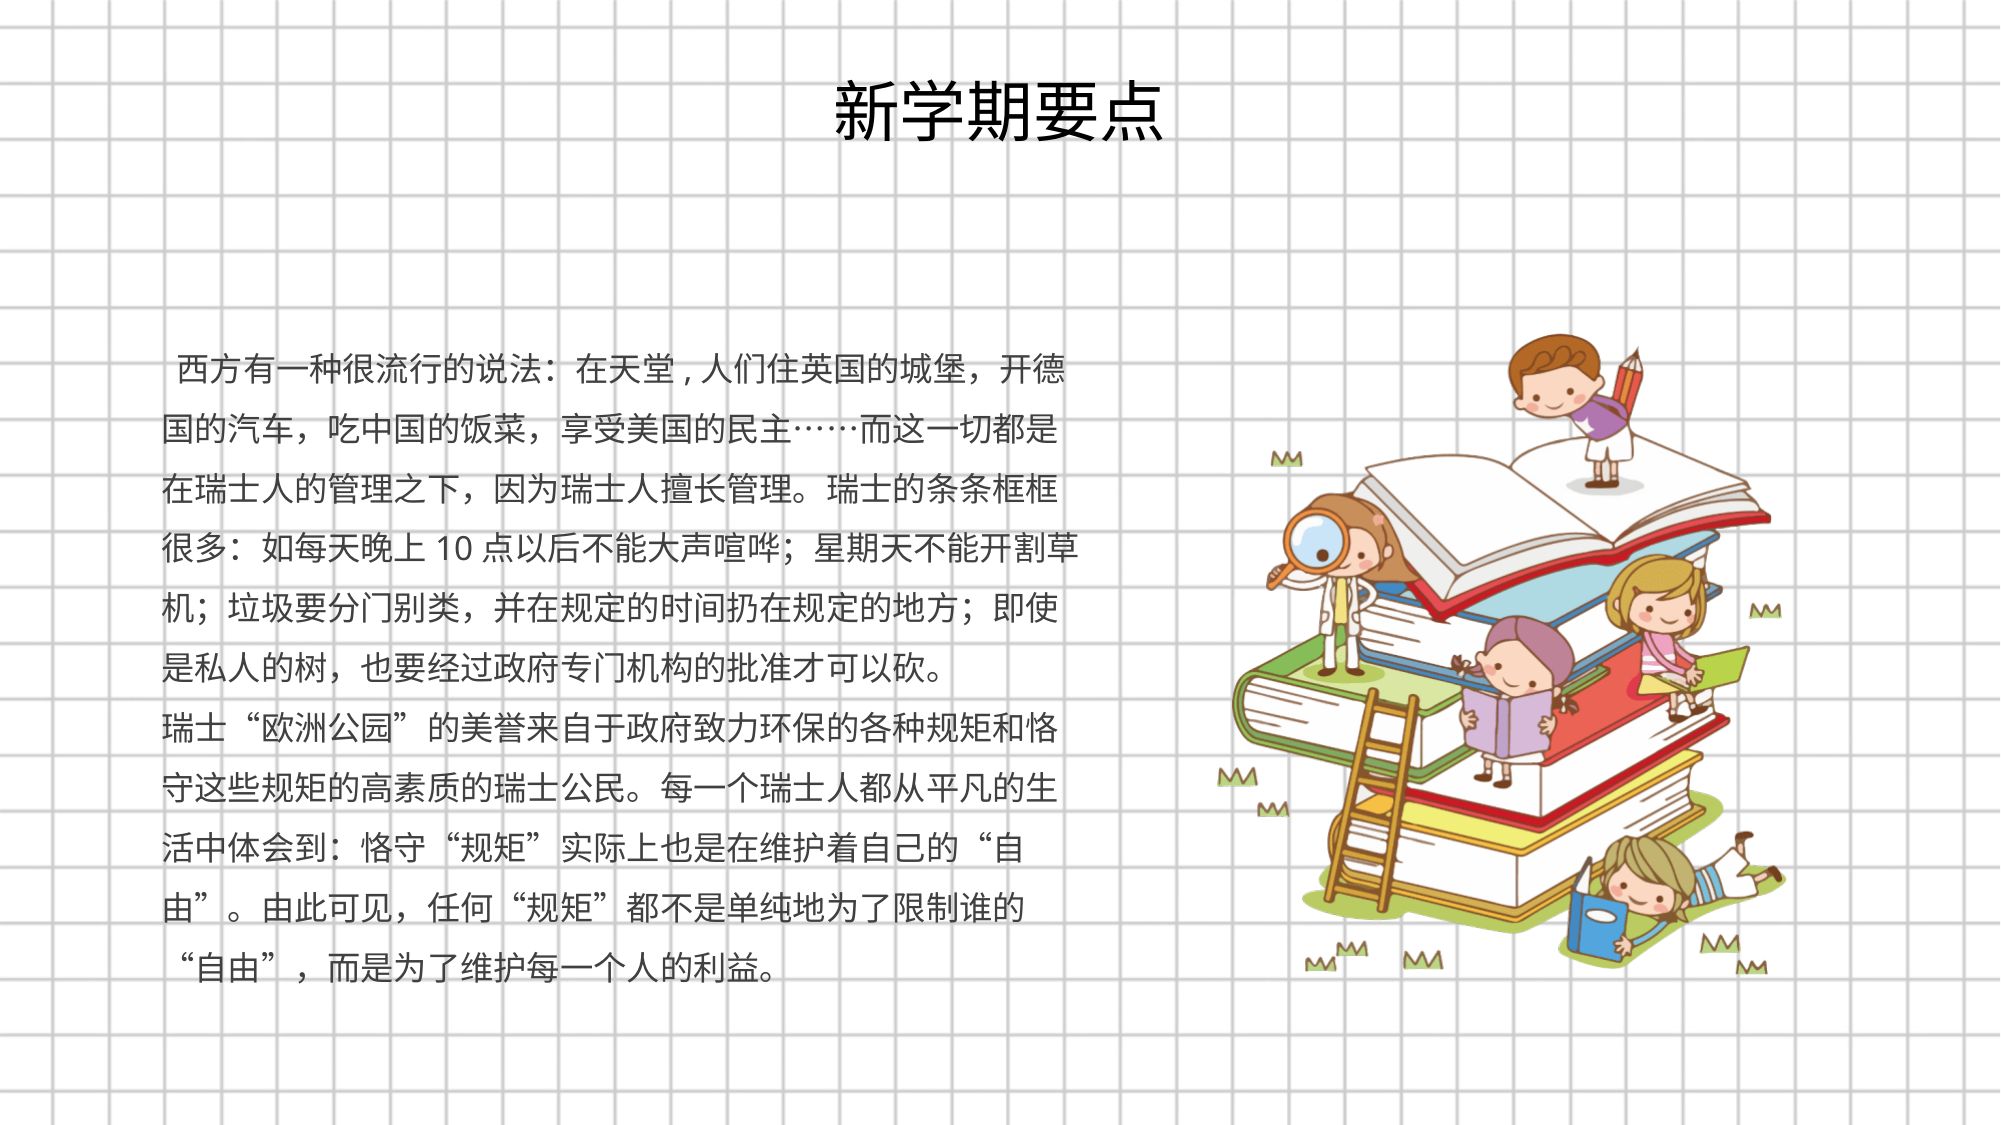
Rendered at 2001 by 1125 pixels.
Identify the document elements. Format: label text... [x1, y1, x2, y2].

picture [0, 0, 2001, 1125]
text_box 西方有一种很流行的说法：在天堂,人们住英国的城堡，开德国的汽车，吃中国的饭菜，享受美国的民主……而这一切都是在瑞士人的管理之下，因为瑞士人擅长管理。瑞士的条条框框很多：如每天晚上10点以后不能大声喧哗；星期天不能开割草机；垃圾要分门别类，并在规定的时间扔在规定的地方；即使是私人的树，也要经过政府专门机构的批准才可以砍。 瑞士“欧洲公园”的美誉来自于政府致力环保的各种规矩和恪守这些规矩的高素质的瑞士公民。每一个瑞士人都从平凡的生活中体会到：恪守“规矩”实际上也是在维护着自己的“自由”。由此可见，任何“规矩”都不是单纯地为了限制谁的“自由”，而是为了维护每一个人的利益。 [146, 320, 1104, 994]
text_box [595, 62, 1405, 209]
